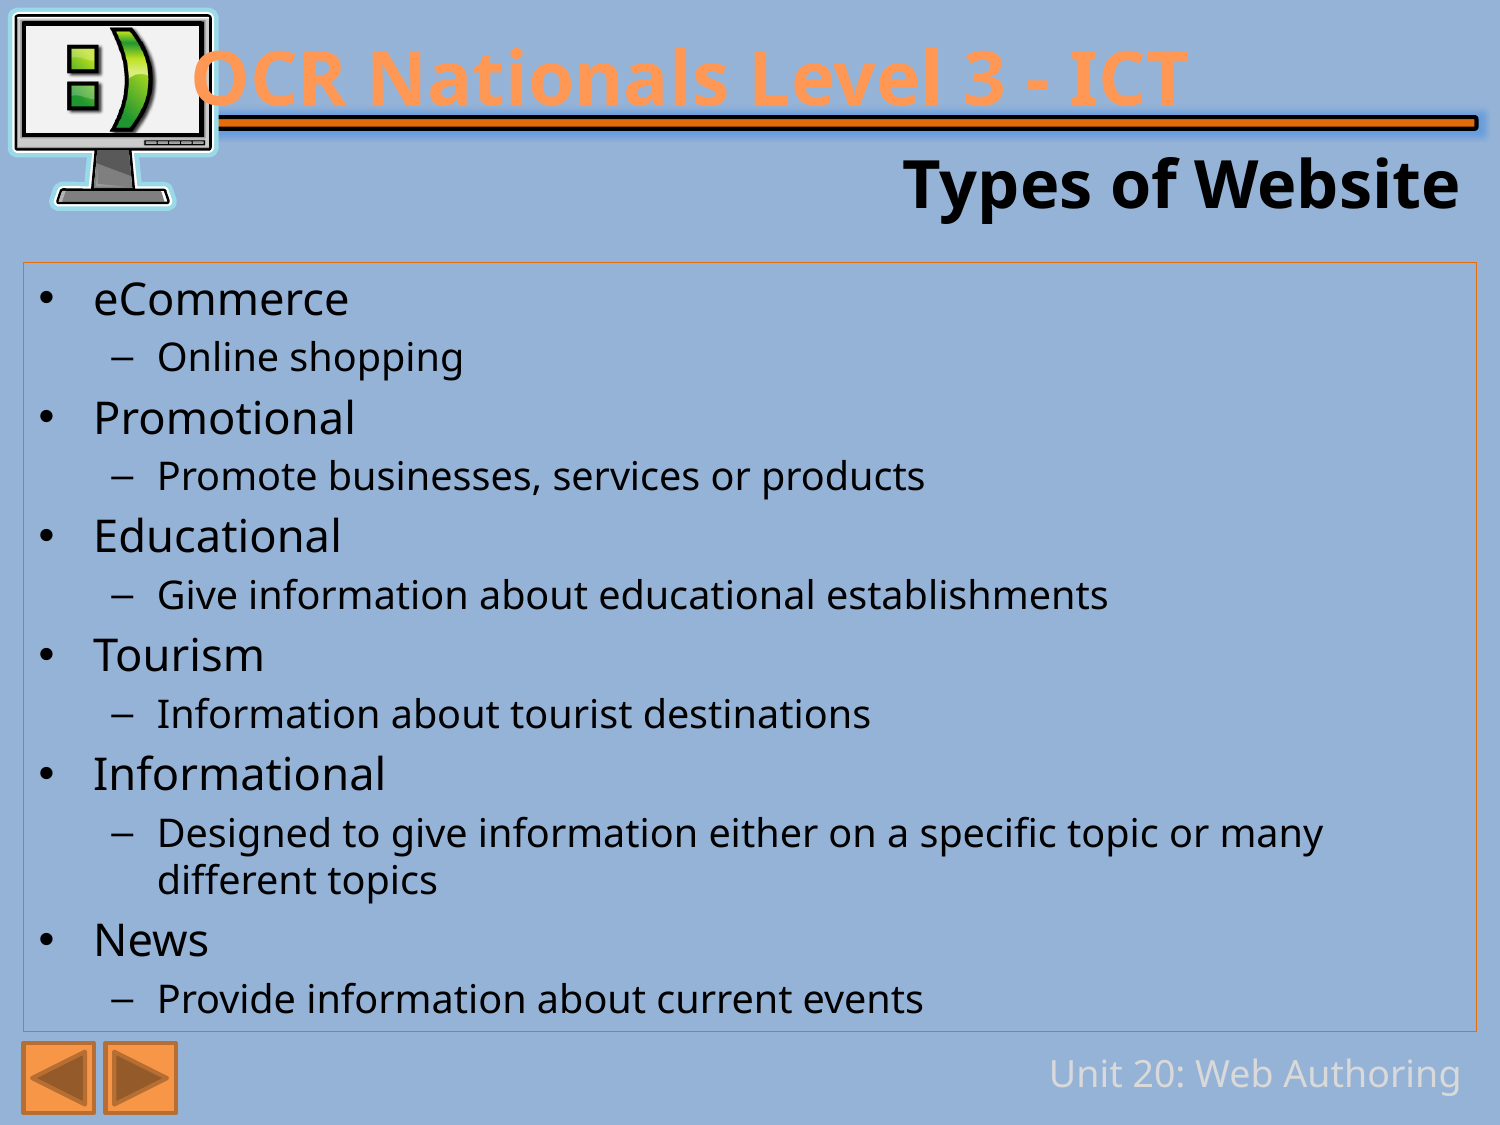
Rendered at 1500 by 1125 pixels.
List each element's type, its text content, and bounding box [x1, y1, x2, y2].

picture [48, 21, 172, 139]
list eCommerce Online shopping Promotional Promote businesses, services or products Educational Give information about educational establishments Tourism Information about tourist destinations Informational Designed to give information either on a specific topic or many different topics News Provide information about current events [23, 262, 1477, 1032]
title Types of Website [187, 117, 1477, 247]
